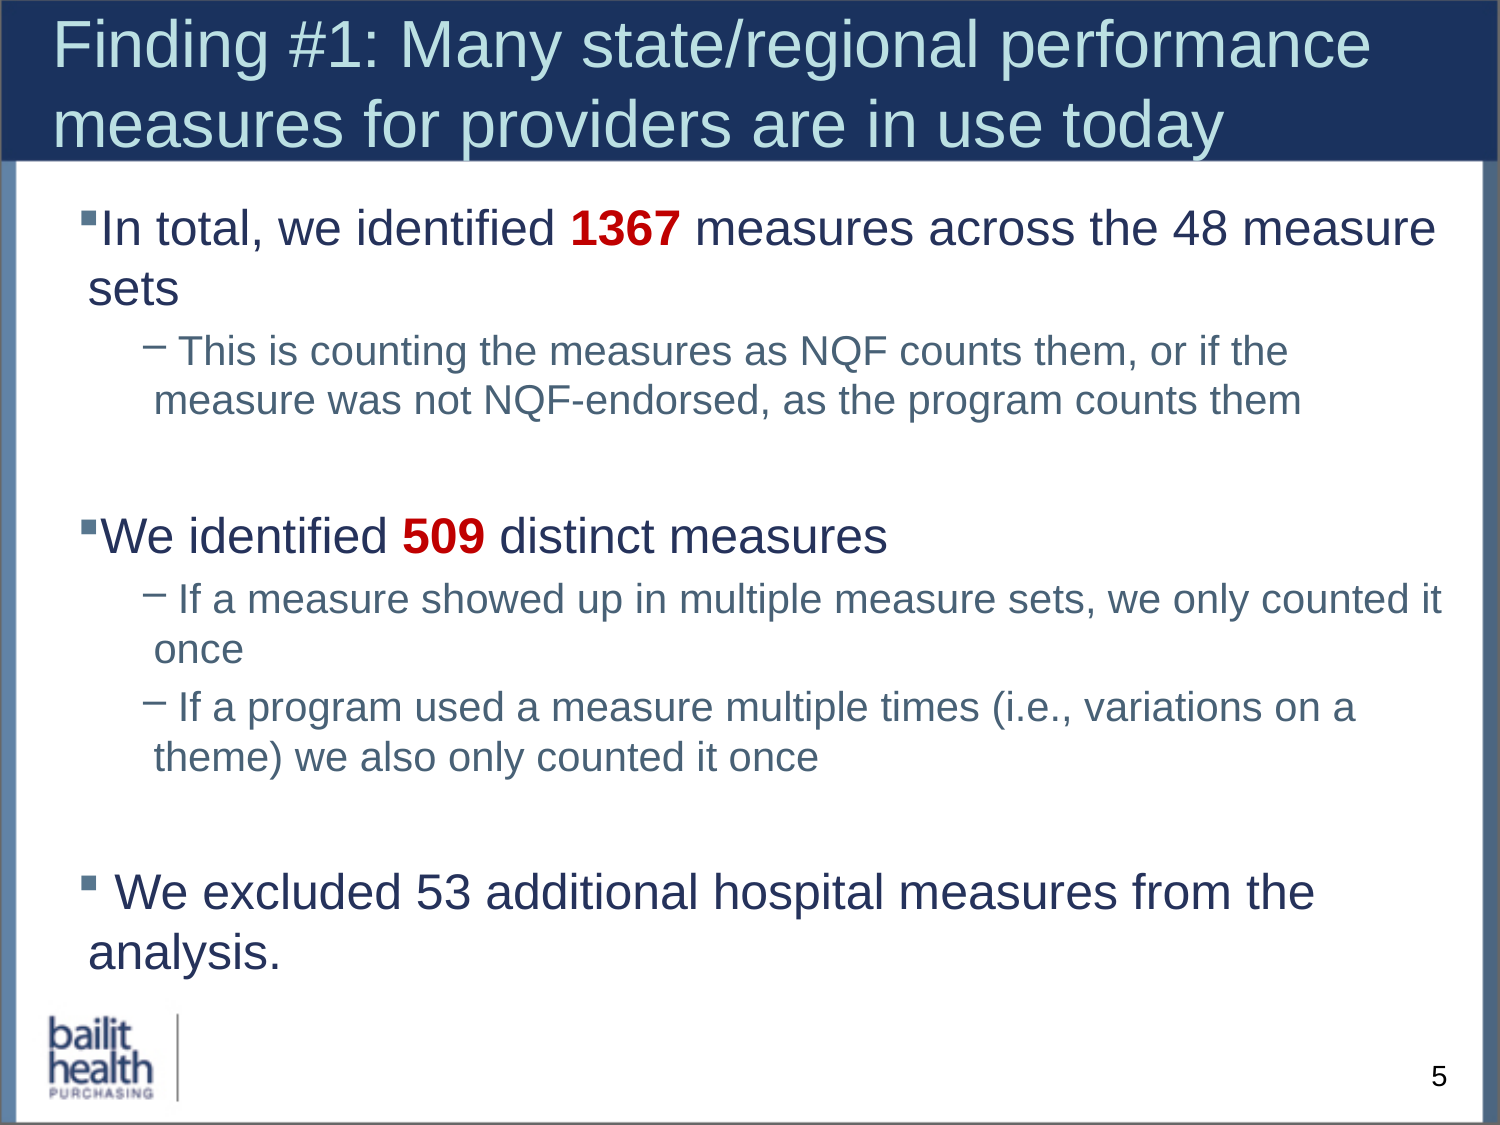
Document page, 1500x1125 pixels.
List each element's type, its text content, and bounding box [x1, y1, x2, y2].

title Finding #1: Many state/regional performance measures for providers are in use today [37, 0, 1500, 176]
list In total, we identified 1367 measures across the 48 measure sets This is counting the measures as NQF counts them, or if the measure was not NQF-endorsed, as the program counts them We identified 509 distinct measures If a measure showed up in multiple measure sets, we only counted it once If a program used a measure multiple times (i.e., variations on a theme) we also only counted it once We excluded 53 additional hospital measures from the analysis. [62, 187, 1463, 1101]
slide_number 5 [1374, 1049, 1463, 1088]
picture [0, 0, 1500, 1125]
